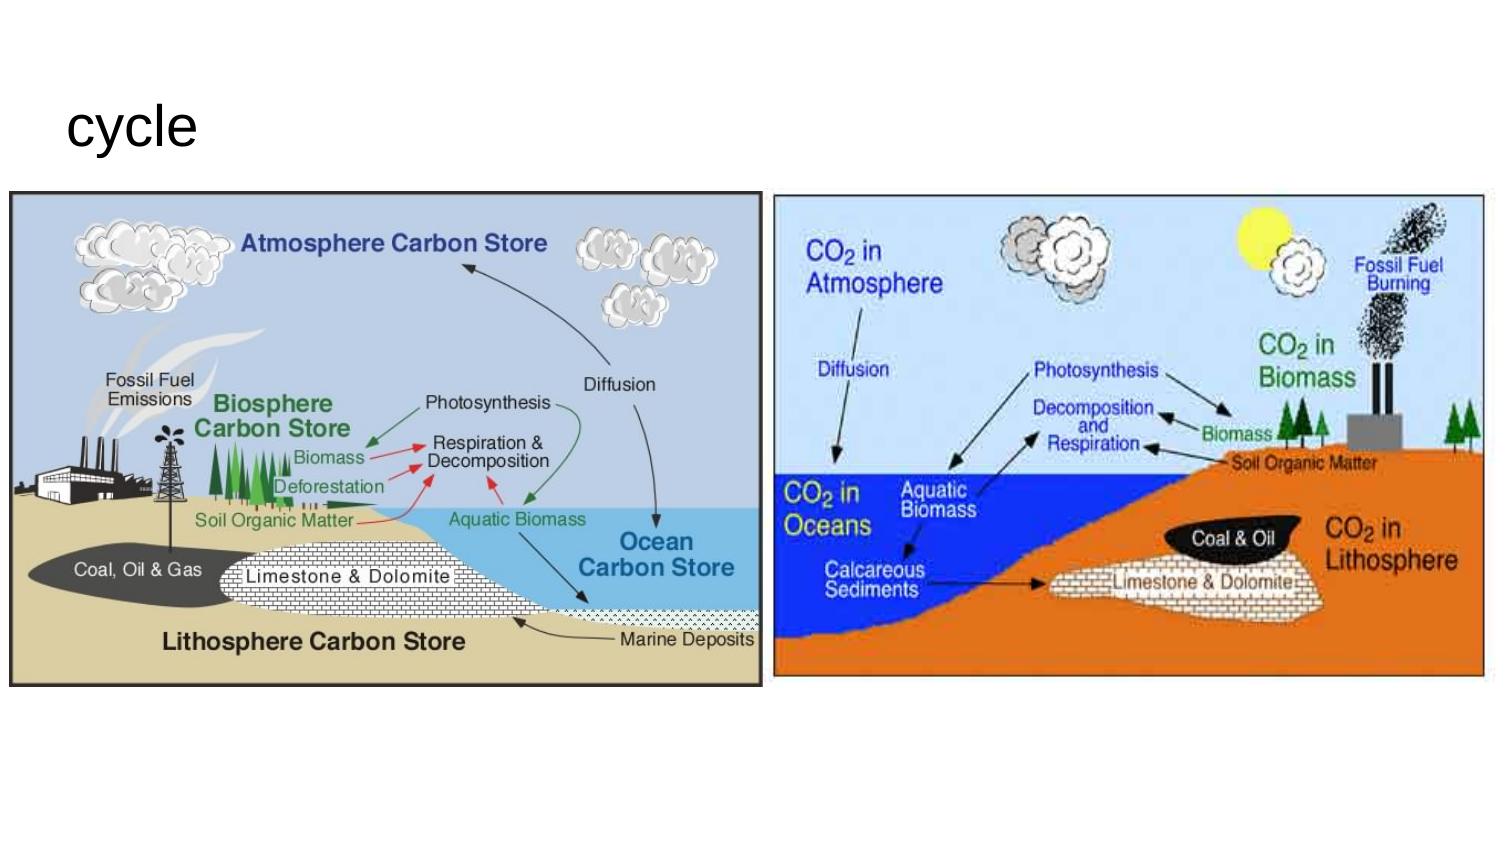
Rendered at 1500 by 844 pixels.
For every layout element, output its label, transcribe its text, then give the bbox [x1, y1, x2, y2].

title cycle [51, 72, 1449, 167]
picture [9, 188, 1500, 690]
